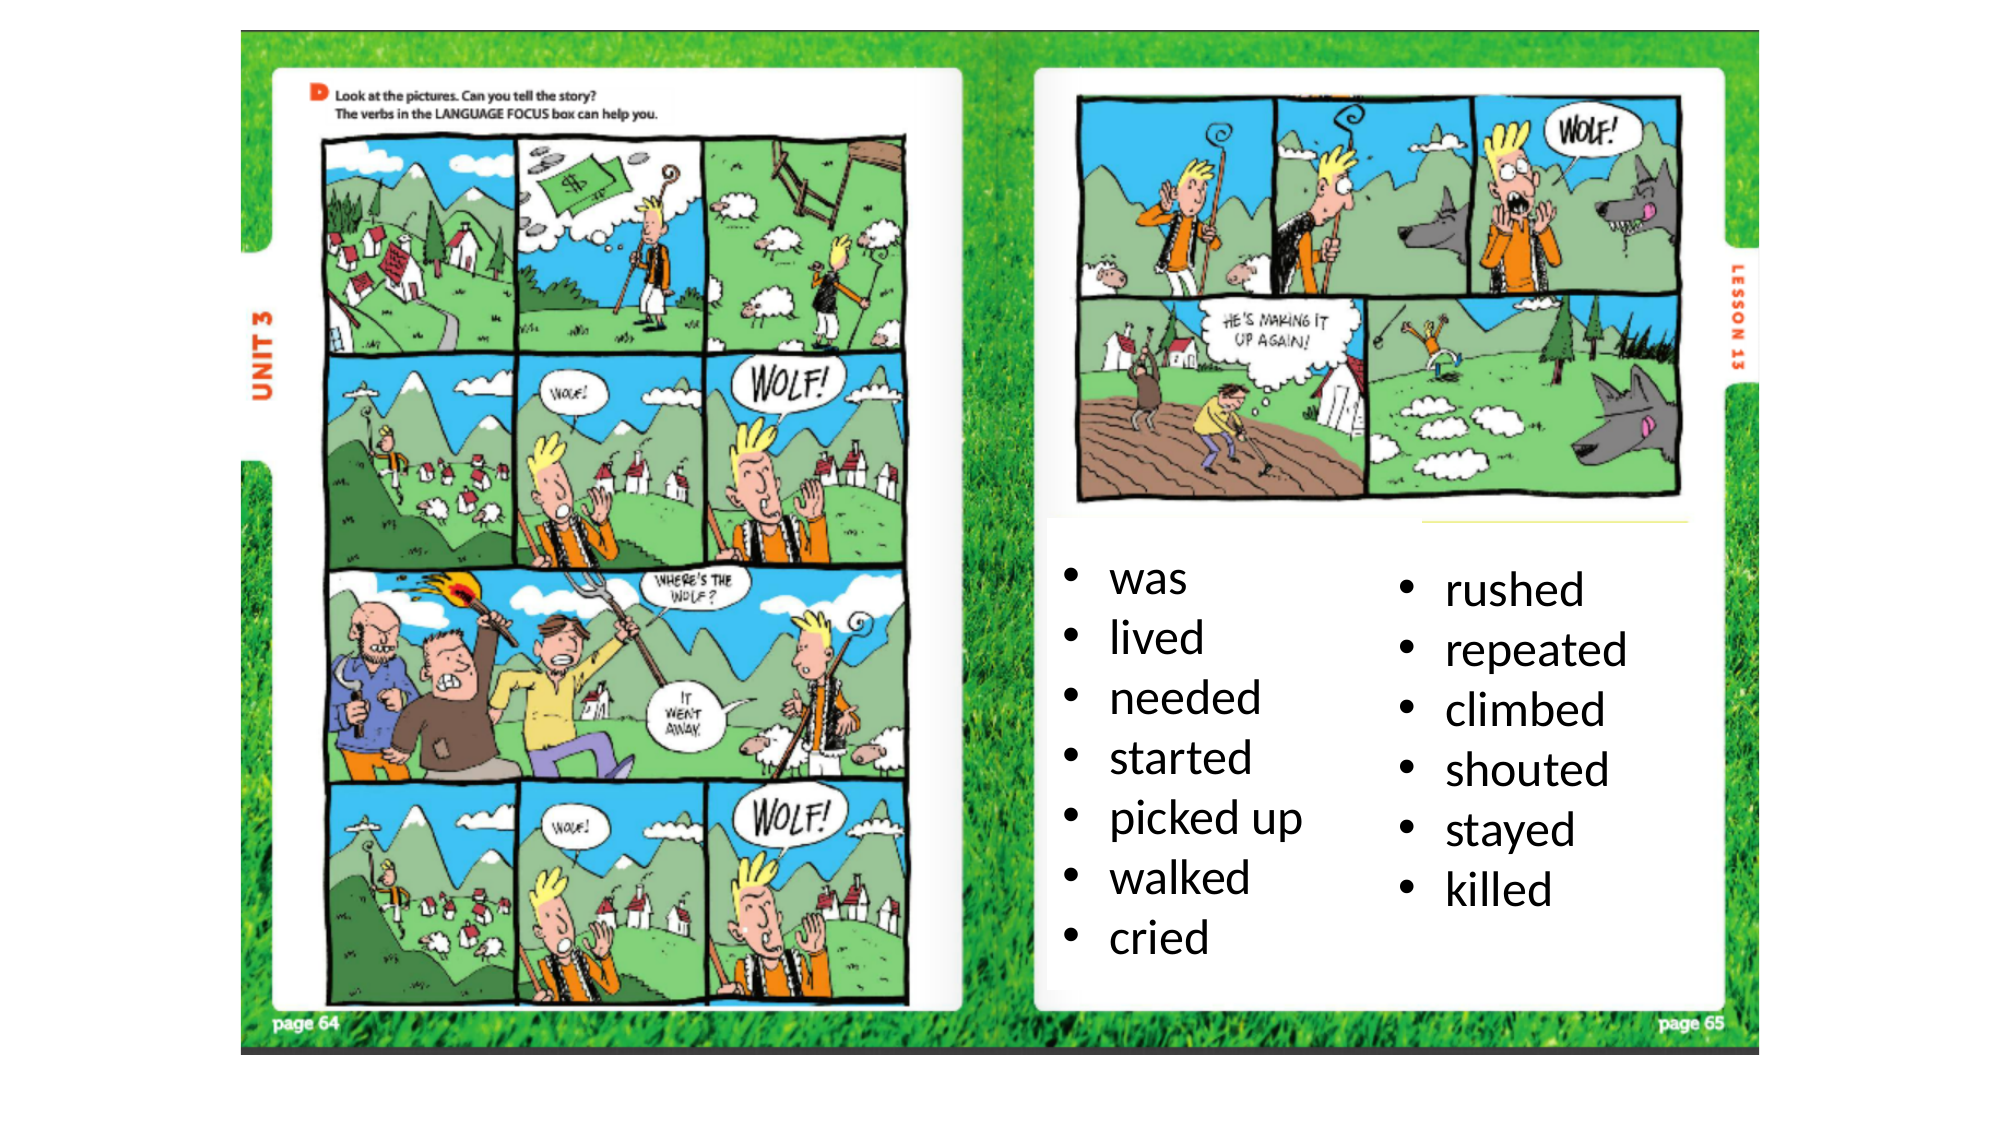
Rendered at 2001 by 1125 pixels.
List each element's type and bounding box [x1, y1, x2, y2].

picture [240, 30, 1760, 1055]
